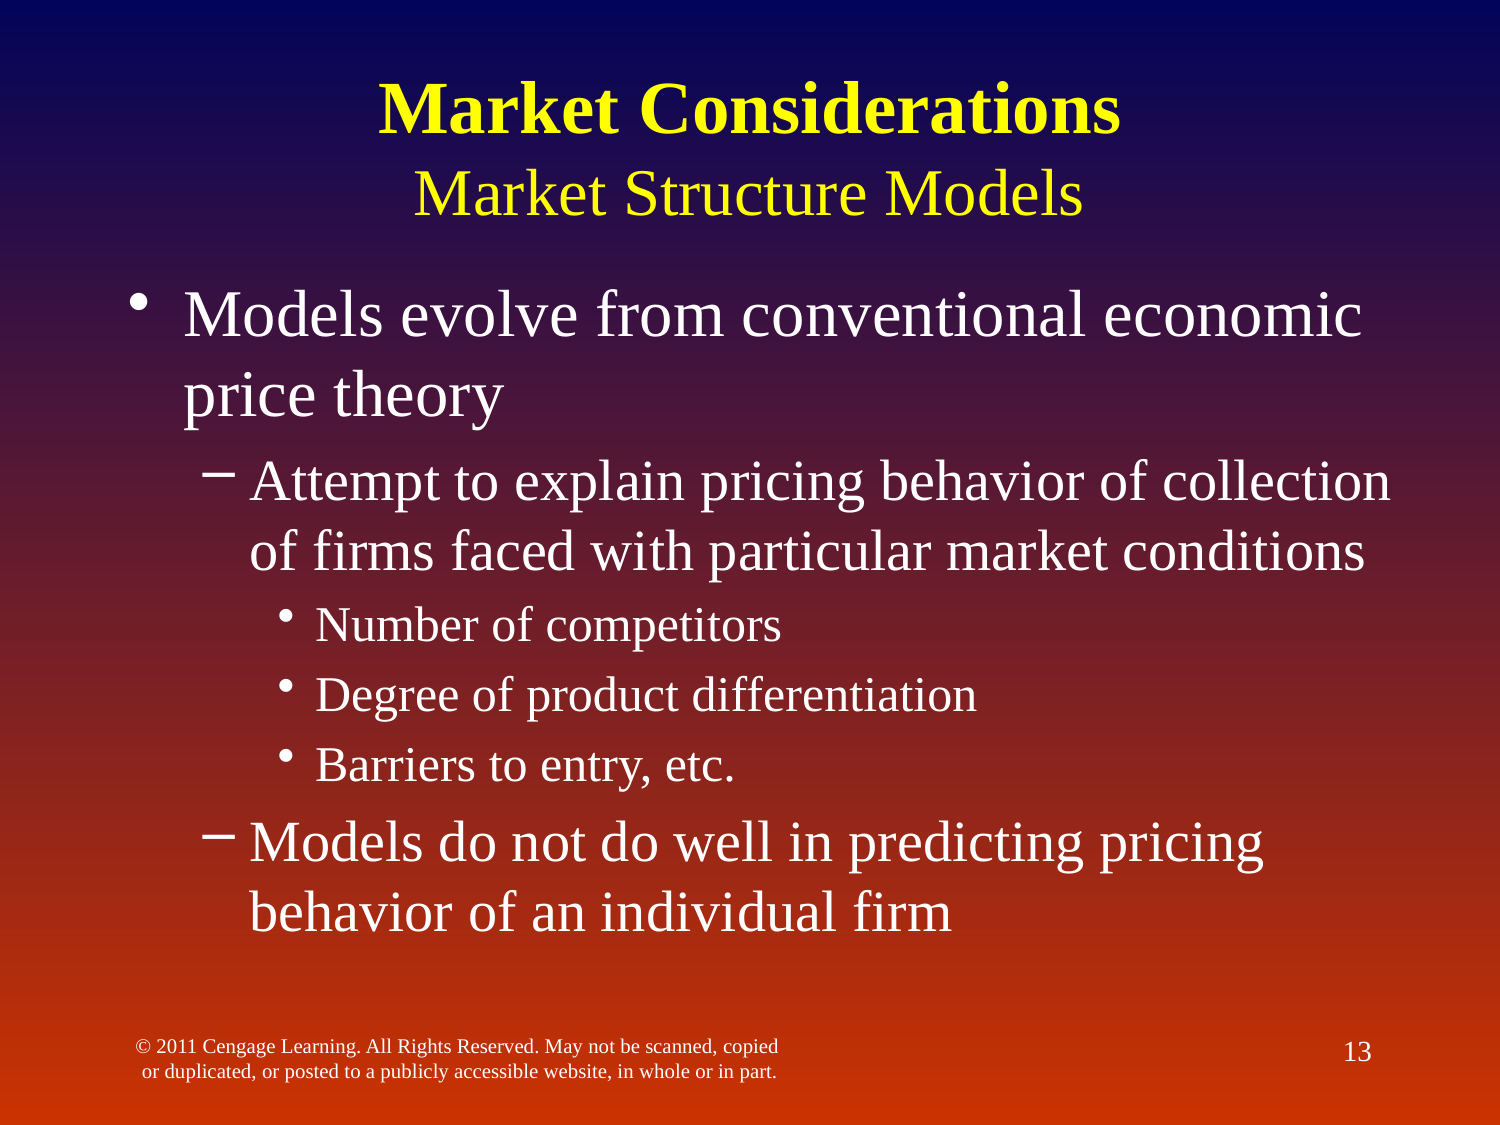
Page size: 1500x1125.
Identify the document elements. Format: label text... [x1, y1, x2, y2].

footer © 2011 Cengage Learning. All Rights Reserved. May not be scanned, copied or duplicated, or posted to a publicly accessible website, in whole or in part. [112, 1024, 813, 1101]
title Market Considerations Market Structure Models [112, 62, 1388, 226]
list Models evolve from conventional economic price theory Attempt to explain pricing behavior of collection of firms faced with particular market conditions Number of competitors Degree of product differentiation Barriers to entry, etc. Models do not do well in predicting pricing behavior of an individual firm [112, 262, 1438, 1001]
slide_number 13 [1074, 1024, 1388, 1101]
